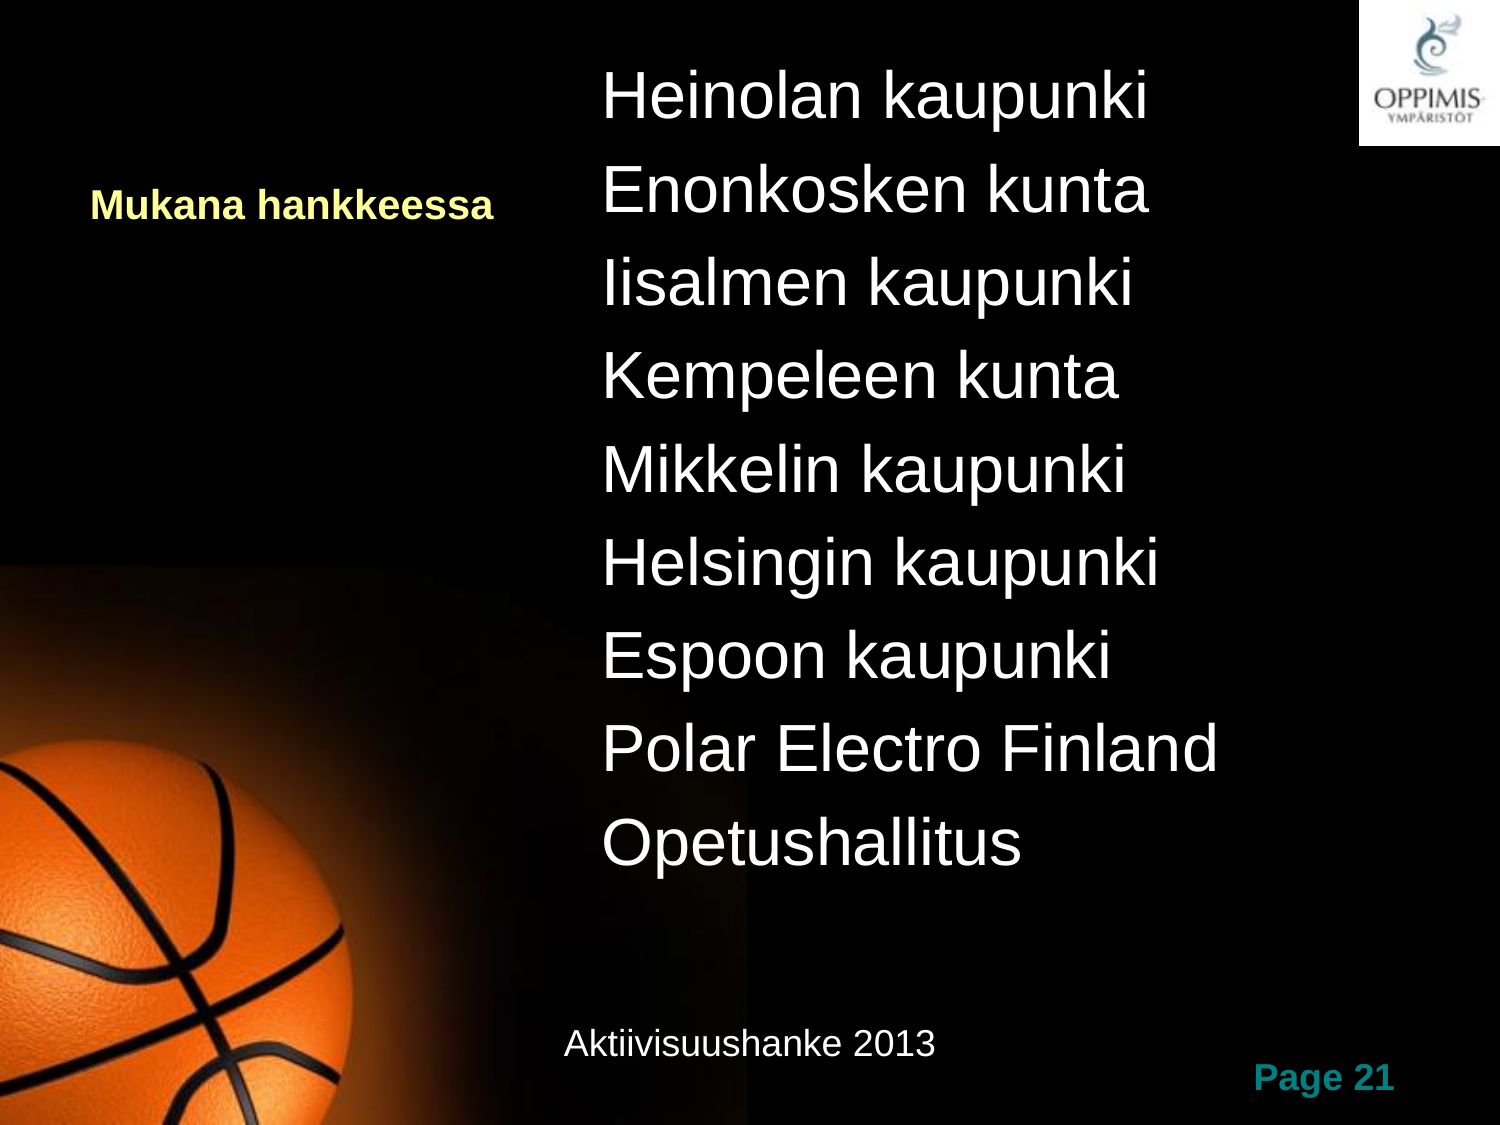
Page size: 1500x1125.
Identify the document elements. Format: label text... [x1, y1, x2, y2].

footer Aktiivisuushanke 2013 [549, 1011, 1025, 1090]
picture [0, 0, 1500, 1125]
title Mukana hankkeessa [75, 44, 569, 236]
list Heinolan kaupunki Enonkosken kunta Iisalmen kaupunki Kempeleen kunta Mikkelin kaupunki Helsingin kaupunki Espoon kaupunki Polar Electro Finland Opetushallitus [586, 44, 1425, 1005]
